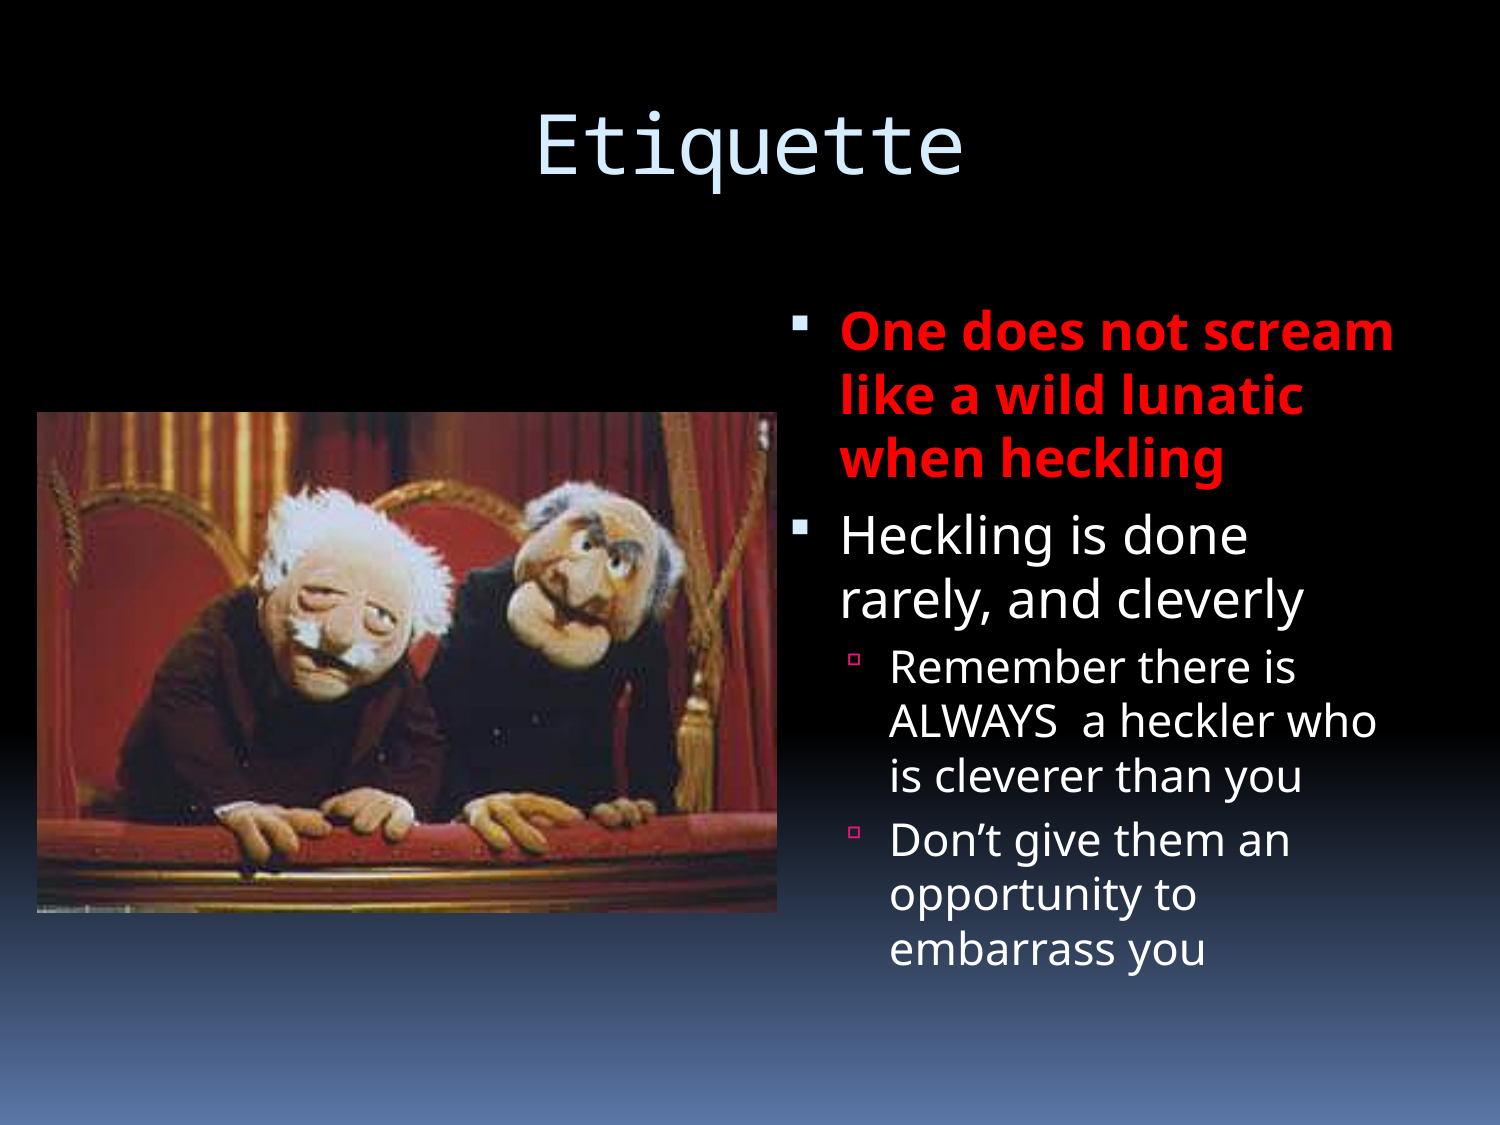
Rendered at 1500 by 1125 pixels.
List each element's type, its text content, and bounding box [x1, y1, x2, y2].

title Etiquette [75, 83, 1425, 234]
list One does not scream like a wild lunatic when heckling Heckling is done rarely, and cleverly Remember there is ALWAYS a heckler who is cleverer than you Don’t give them an opportunity to embarrass you [763, 290, 1427, 1033]
picture [36, 412, 777, 913]
